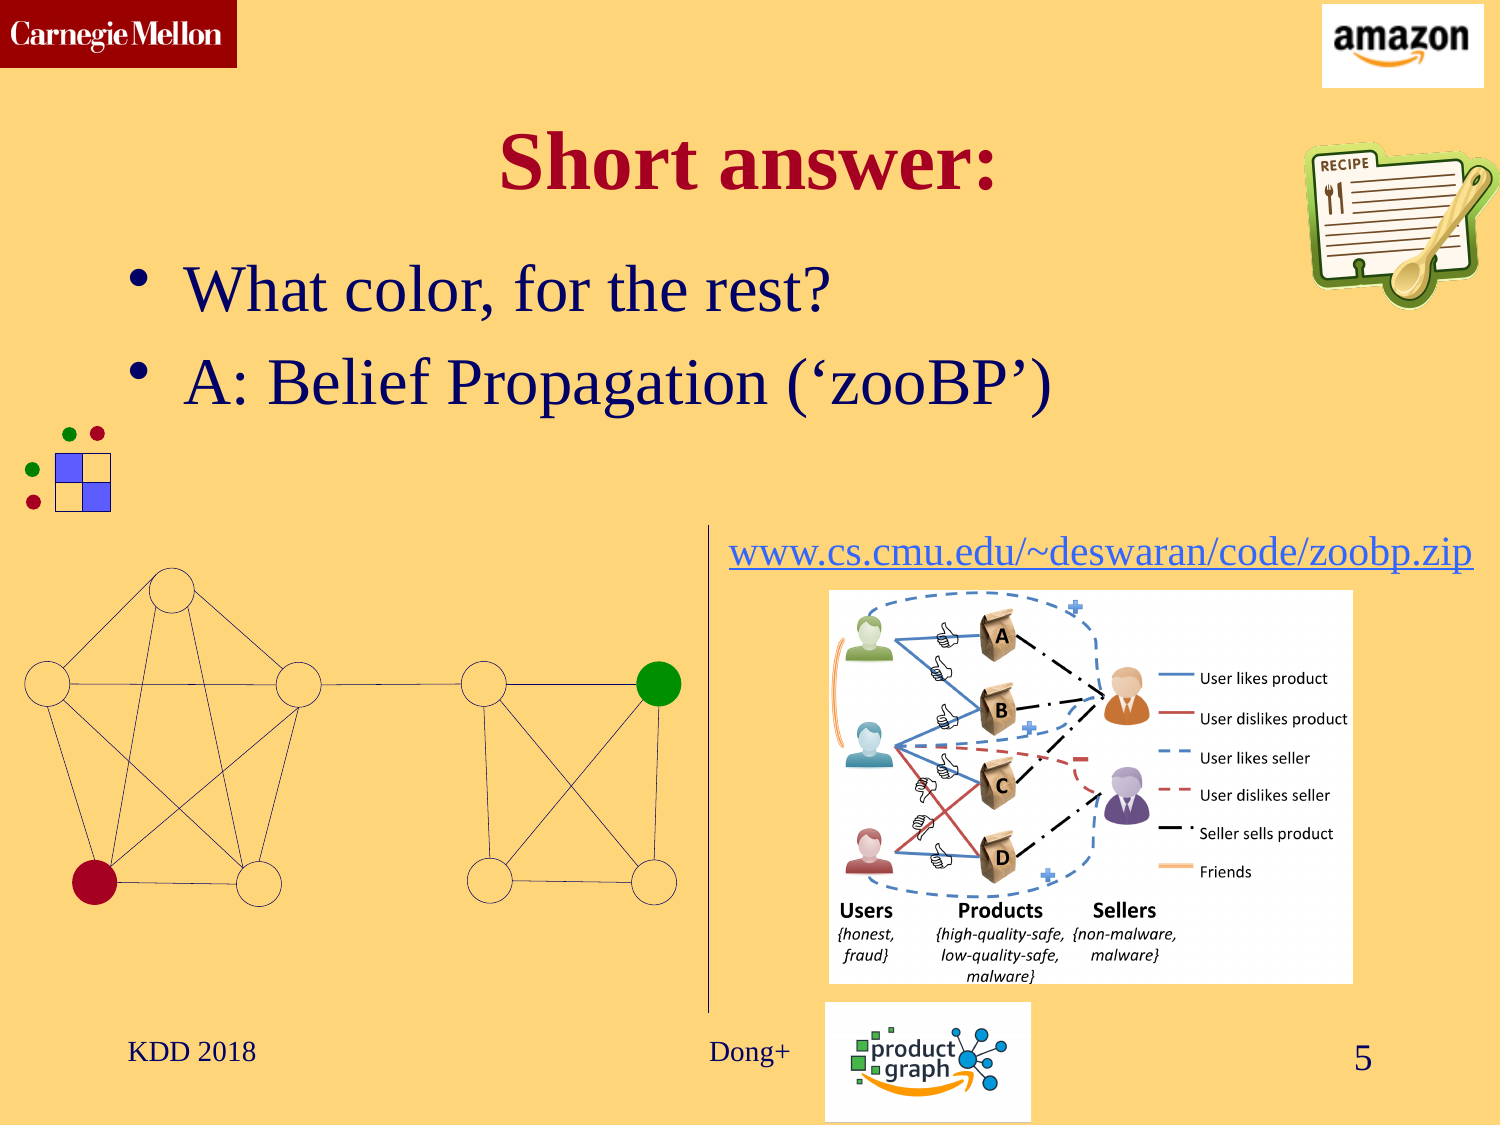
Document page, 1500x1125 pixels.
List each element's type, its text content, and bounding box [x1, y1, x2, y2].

picture [1322, 4, 1484, 88]
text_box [24, 567, 682, 907]
text_box www.cs.cmu.edu/~deswaran/code/zoobp.zip [713, 515, 1500, 624]
slide_number KDD 2018 [112, 1024, 426, 1101]
slide_number 5 [1074, 1024, 1388, 1101]
title Short answer: [112, 99, 1388, 213]
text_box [24, 425, 111, 512]
footer Dong+ [512, 1024, 988, 1101]
picture [0, 0, 237, 68]
picture [829, 590, 1353, 984]
list What color, for the rest? A: Belief Propagation (‘zooBP’) [112, 237, 1168, 1001]
picture [1303, 141, 1500, 310]
